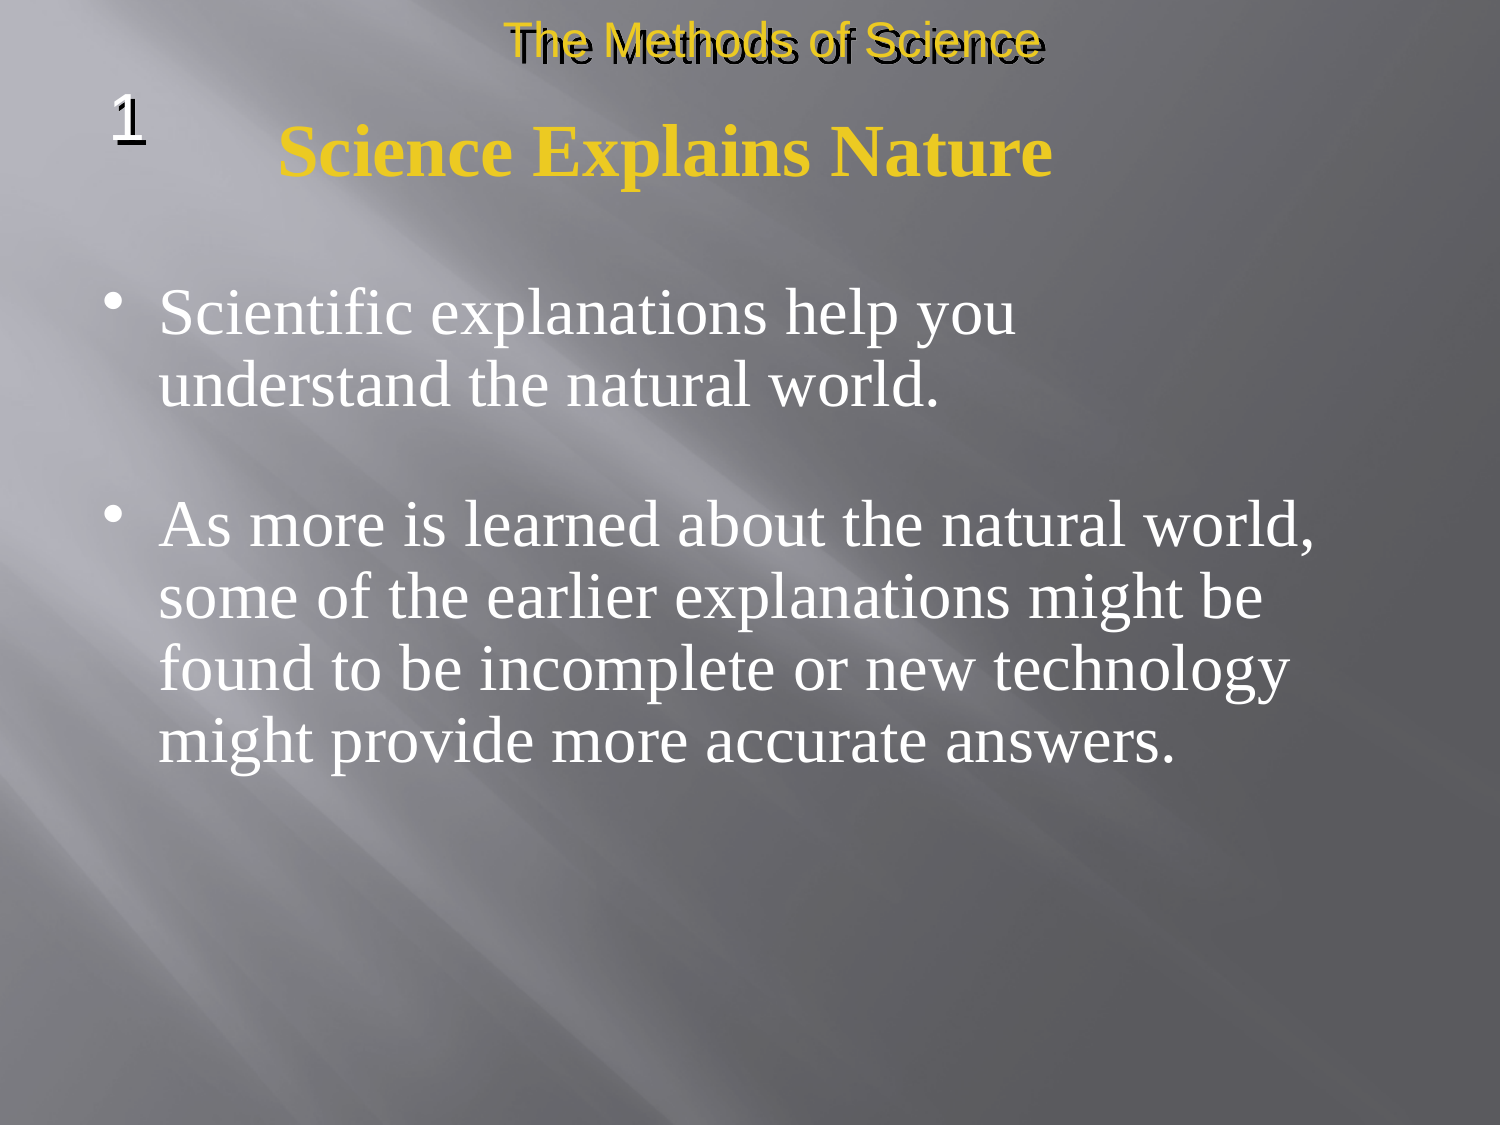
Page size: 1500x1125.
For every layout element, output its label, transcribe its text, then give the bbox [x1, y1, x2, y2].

text_box As more is learned about the natural world, some of the earlier explanations might be found to be incomplete or new technology might provide more accurate answers. [87, 481, 1400, 785]
text_box Scientific explanations help you understand the natural world. [87, 269, 1313, 428]
text_box 1 [93, 66, 161, 162]
text_box Science Explains Nature [262, 103, 1089, 200]
text_box The Methods of Science [487, 0, 1057, 75]
